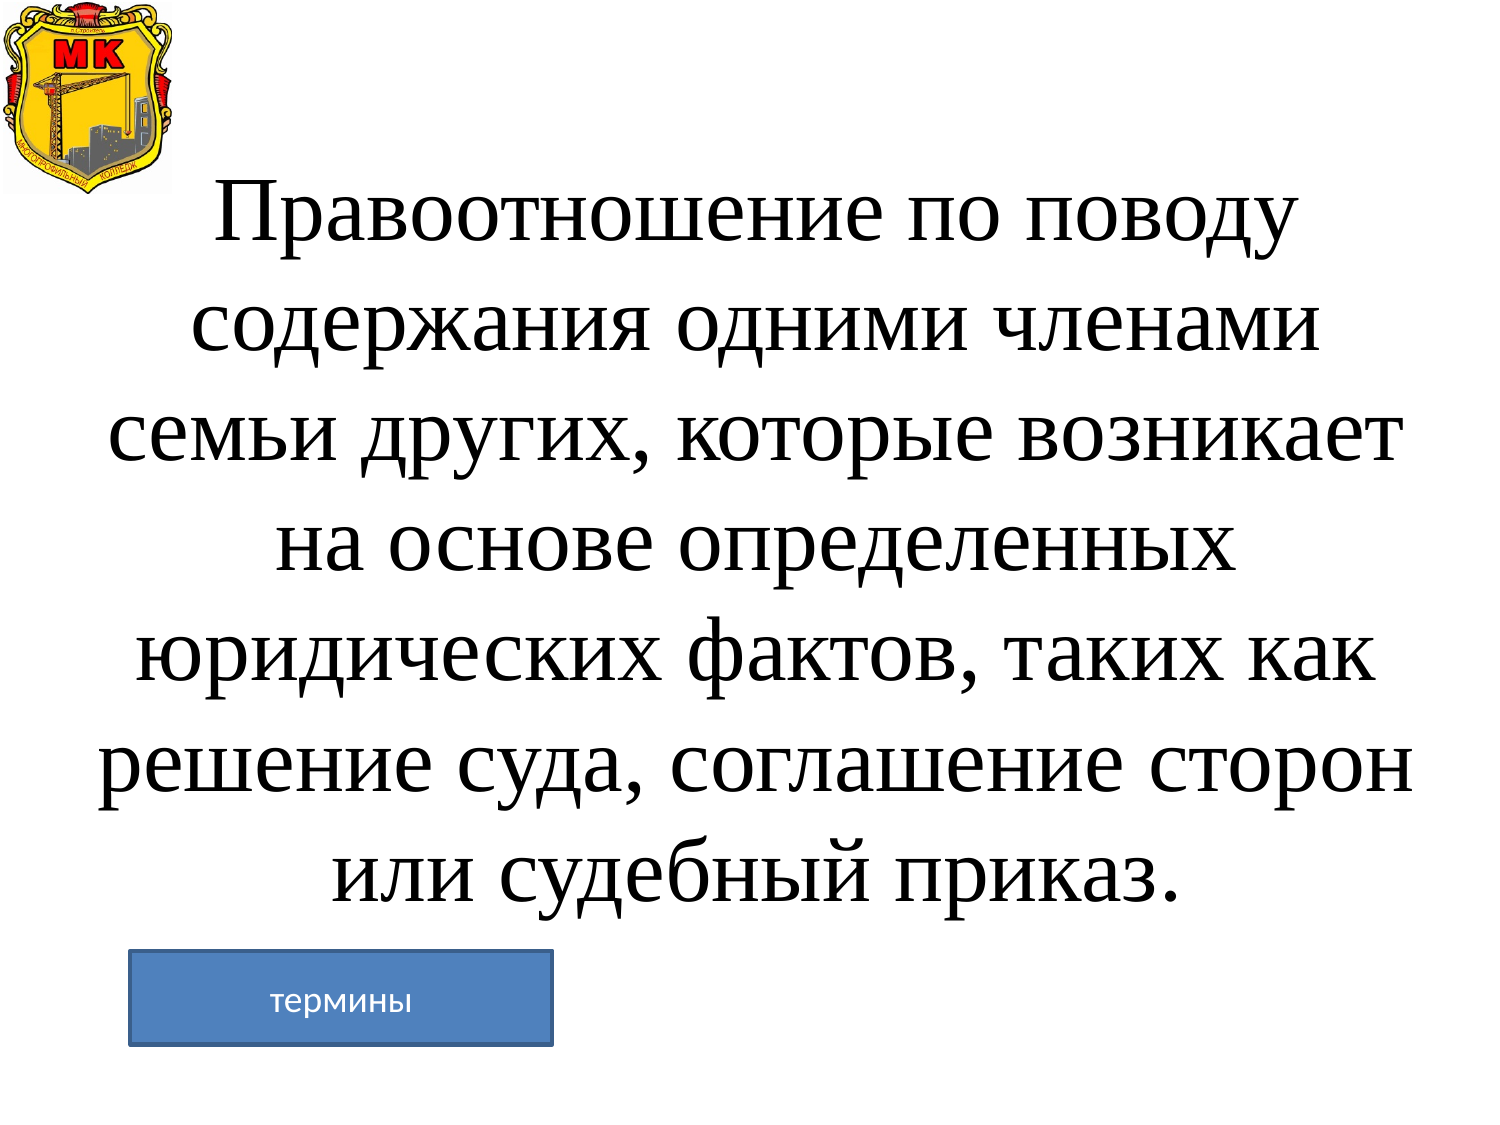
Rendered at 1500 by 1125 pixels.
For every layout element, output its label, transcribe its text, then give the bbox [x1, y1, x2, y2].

title Правоотношение по поводу содержания одними членами семьи других, которые возникает на основе определенных юридических фактов, таких как решение суда, соглашение сторон или судебный приказ. [82, 140, 1432, 928]
picture [3, 2, 172, 194]
text_box термины [128, 949, 554, 1047]
